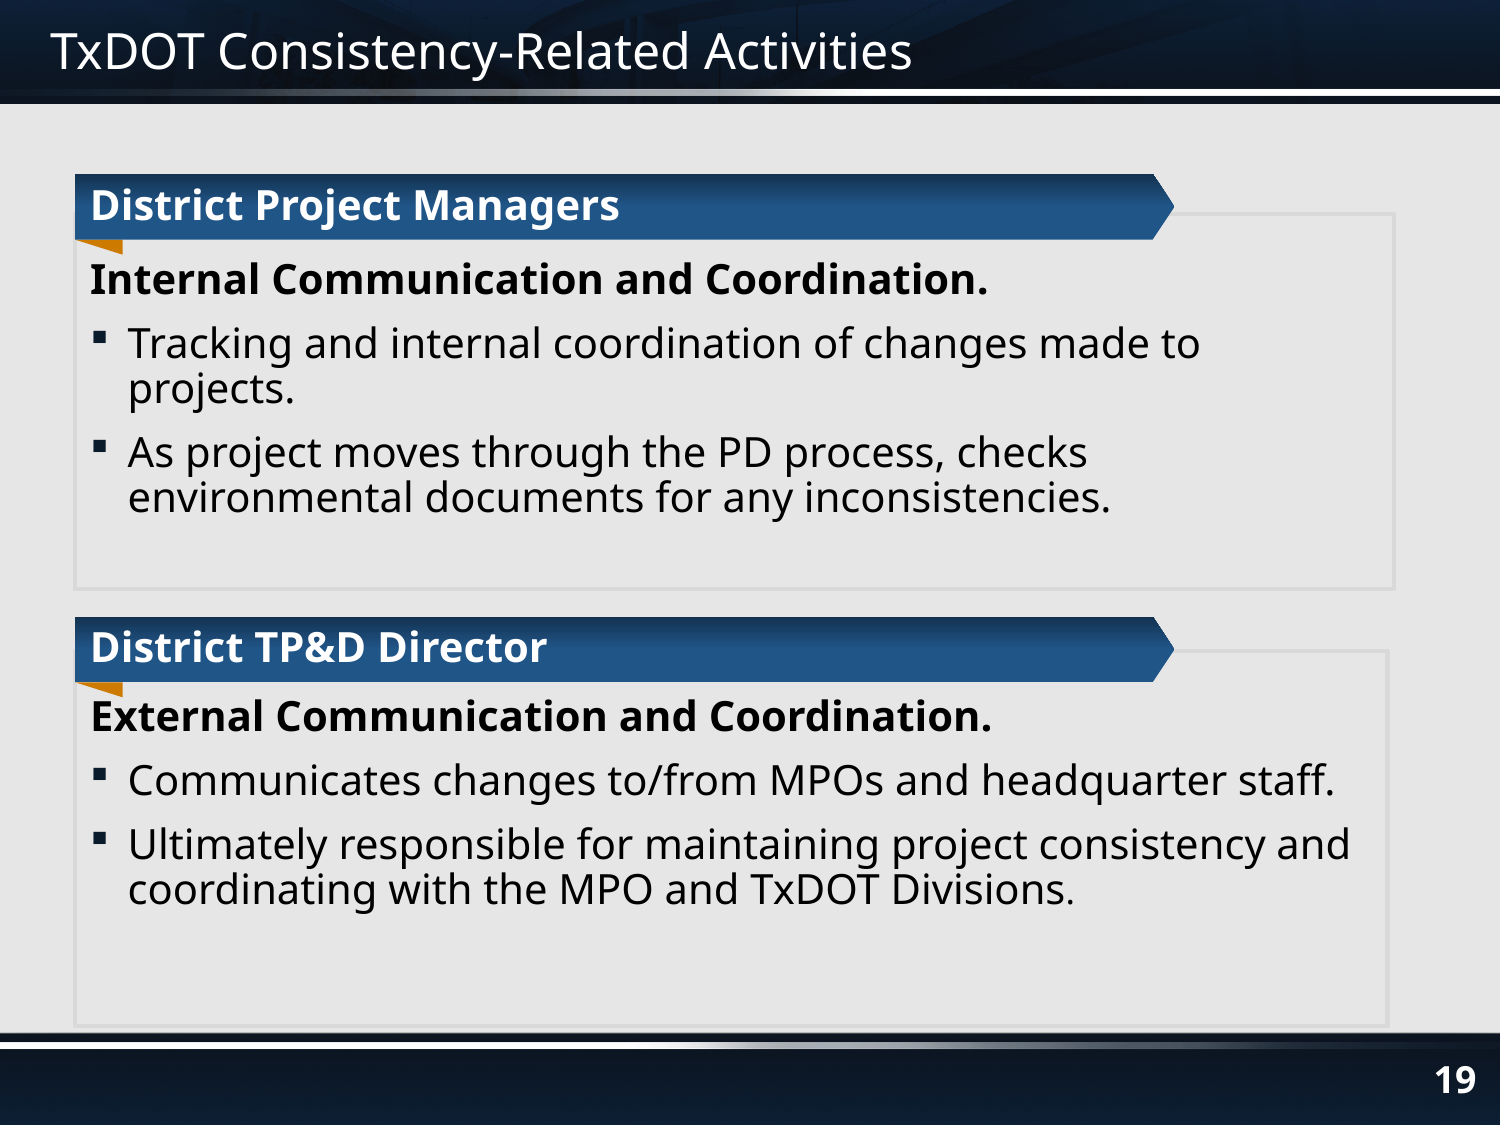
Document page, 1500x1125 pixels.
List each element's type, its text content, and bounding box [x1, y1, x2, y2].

picture [0, 1032, 1500, 1125]
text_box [74, 173, 1175, 255]
text_box Internal Communication and Coordination. Tracking and internal coordination of changes made to projects. As project moves through the PD process, checks environmental documents for any inconsistencies. [73, 212, 1396, 591]
title TxDOT Consistency-Related Activities [50, 12, 1421, 89]
picture [0, 0, 1500, 104]
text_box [74, 616, 1175, 698]
text_box External Communication and Coordination. Communicates changes to/from MPOs and headquarter staff. Ultimately responsible for maintaining project consistency and coordinating with the MPO and TxDOT Divisions. [73, 649, 1390, 1028]
